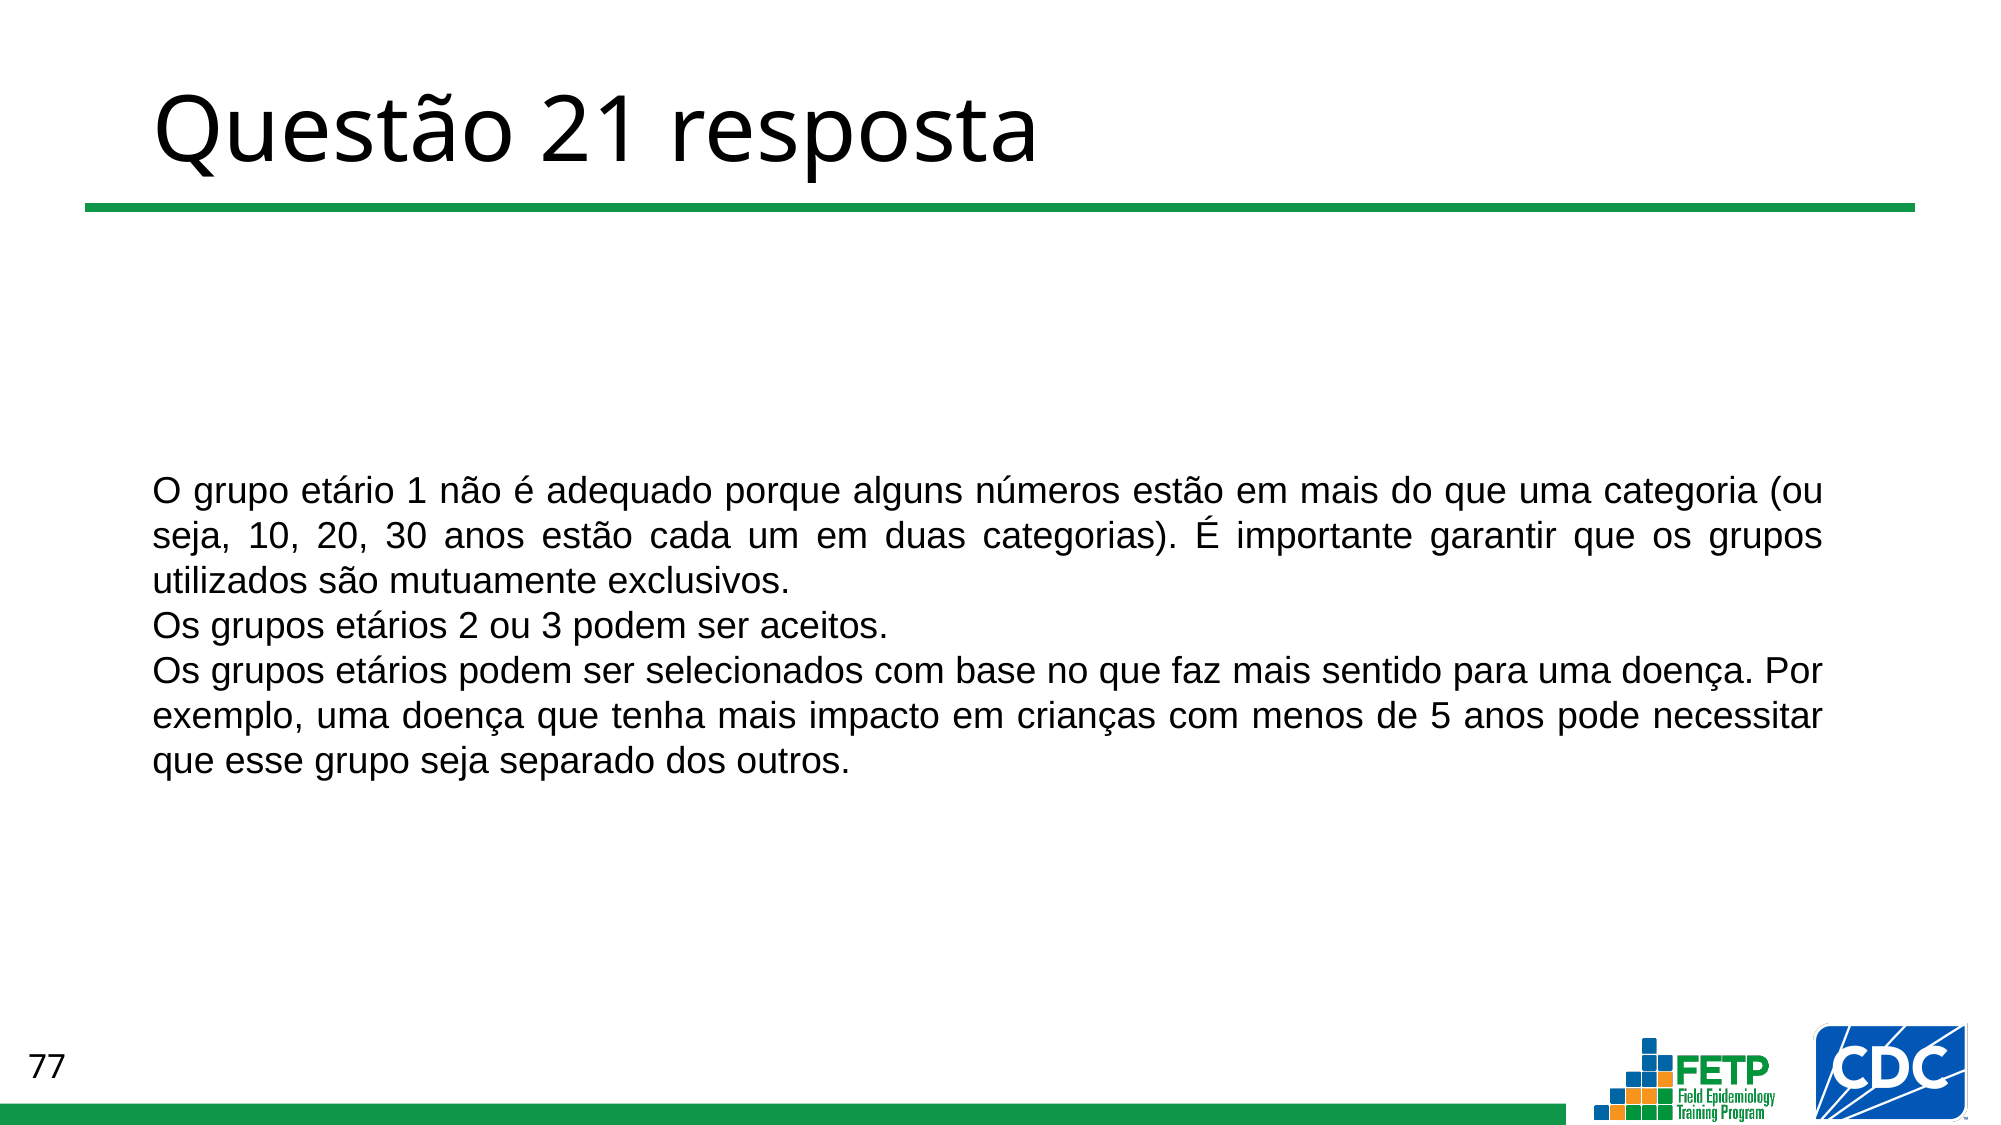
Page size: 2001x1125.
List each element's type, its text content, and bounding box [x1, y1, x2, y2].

picture [1813, 1023, 1968, 1122]
picture [1594, 1038, 1775, 1122]
list O grupo etário 1 não é adequado porque alguns números estão em mais do que uma categoria (ou seja, 10, 20, 30 anos estão cada um em duas categorias). É importante garantir que os grupos utilizados são mutuamente exclusivos. Os grupos etários 2 ou 3 podem ser aceitos. Os grupos etários podem ser selecionados com base no que faz mais sentido para uma doença. Por exemplo, uma doença que tenha mais impacto em crianças com menos de 5 anos pode necessitar que esse grupo seja separado dos outros. [137, 242, 1839, 1004]
title Questão 21 resposta [137, 75, 1863, 207]
